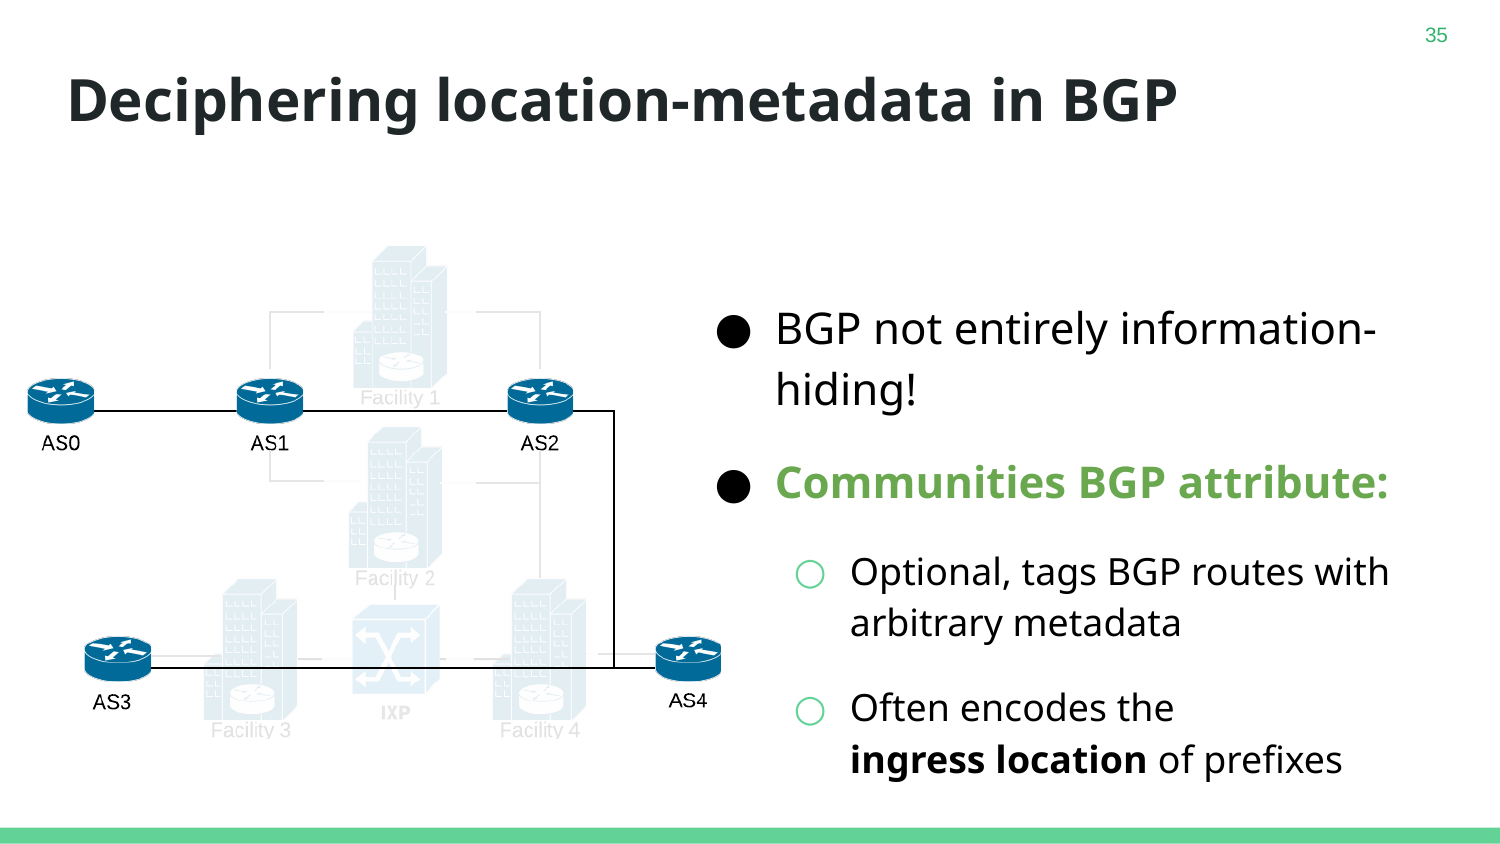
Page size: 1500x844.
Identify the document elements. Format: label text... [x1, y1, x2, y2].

title Deciphering location-metadata in BGP [51, 48, 1476, 142]
picture [24, 241, 721, 740]
picture [677, 652, 687, 662]
picture [663, 644, 682, 650]
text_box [84, 686, 144, 722]
list BGP not entirely information-hiding! Communities BGP attribute: Optional, tags BGP routes with arbitrary metadata Often encodes the ingress location of prefixes [685, 278, 1472, 802]
picture [695, 649, 715, 655]
picture [691, 641, 701, 646]
slide_number 35 [1410, 2, 1500, 67]
